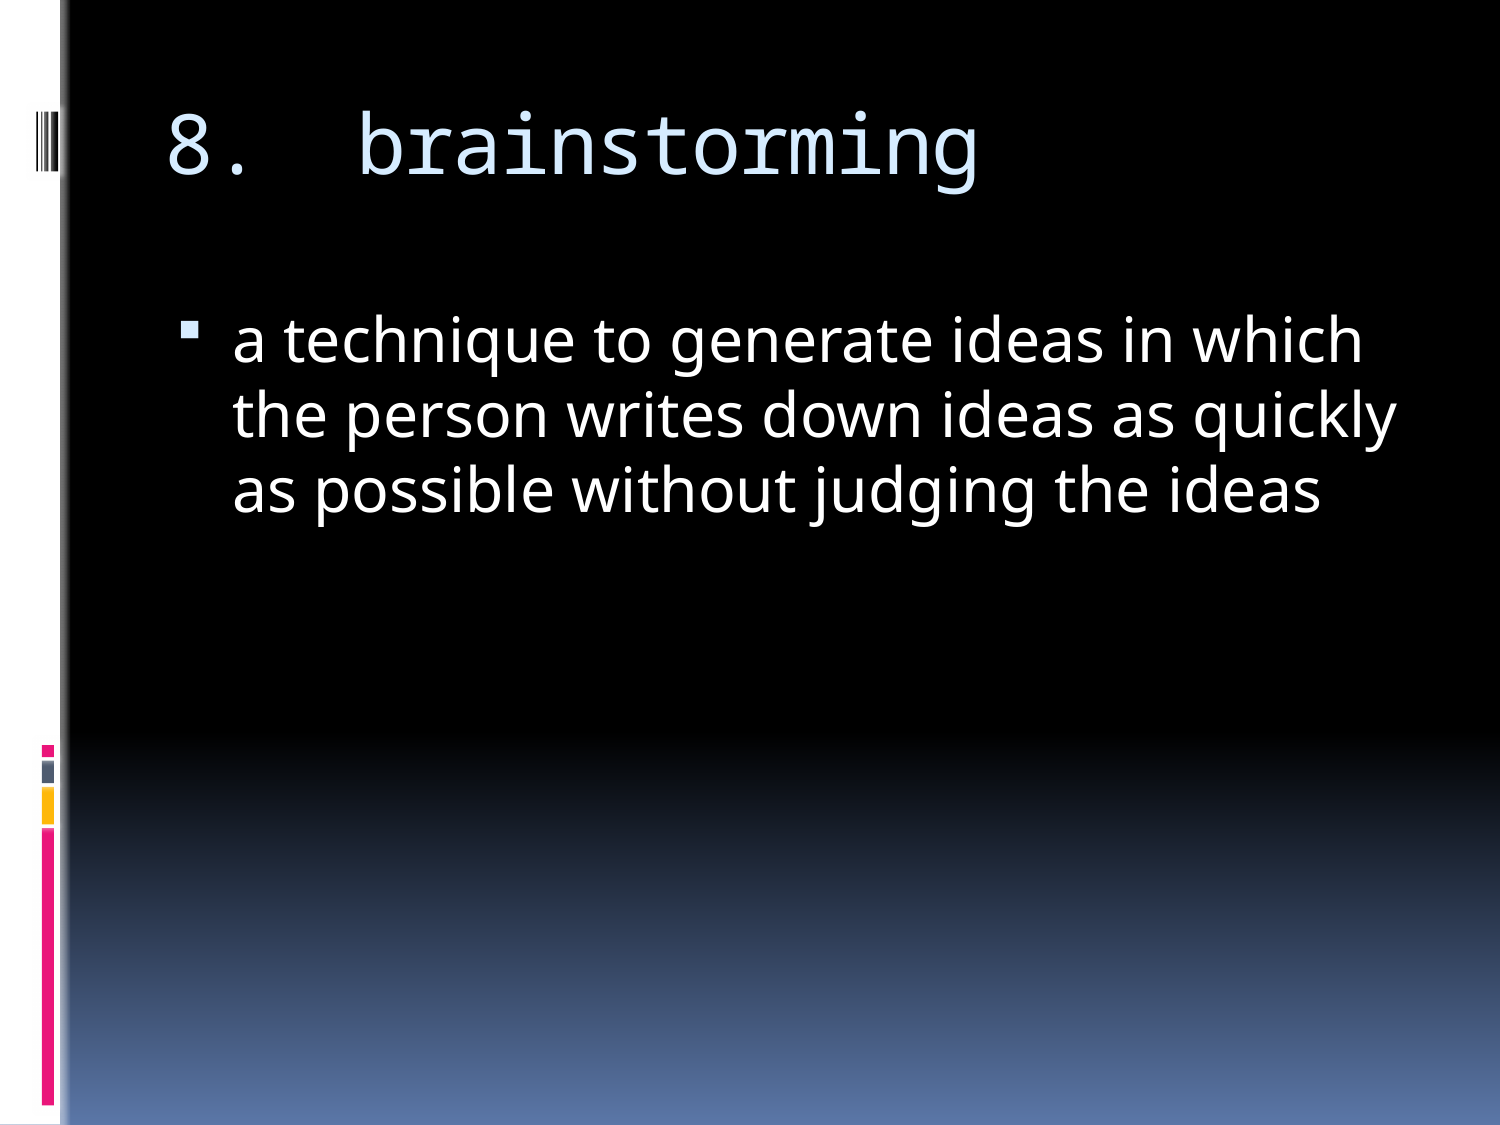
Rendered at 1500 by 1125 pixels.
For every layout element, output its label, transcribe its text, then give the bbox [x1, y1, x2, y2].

title 8. brainstorming [150, 83, 1425, 234]
list a technique to generate ideas in which the person writes down ideas as quickly as possible without judging the ideas [150, 292, 1425, 1043]
